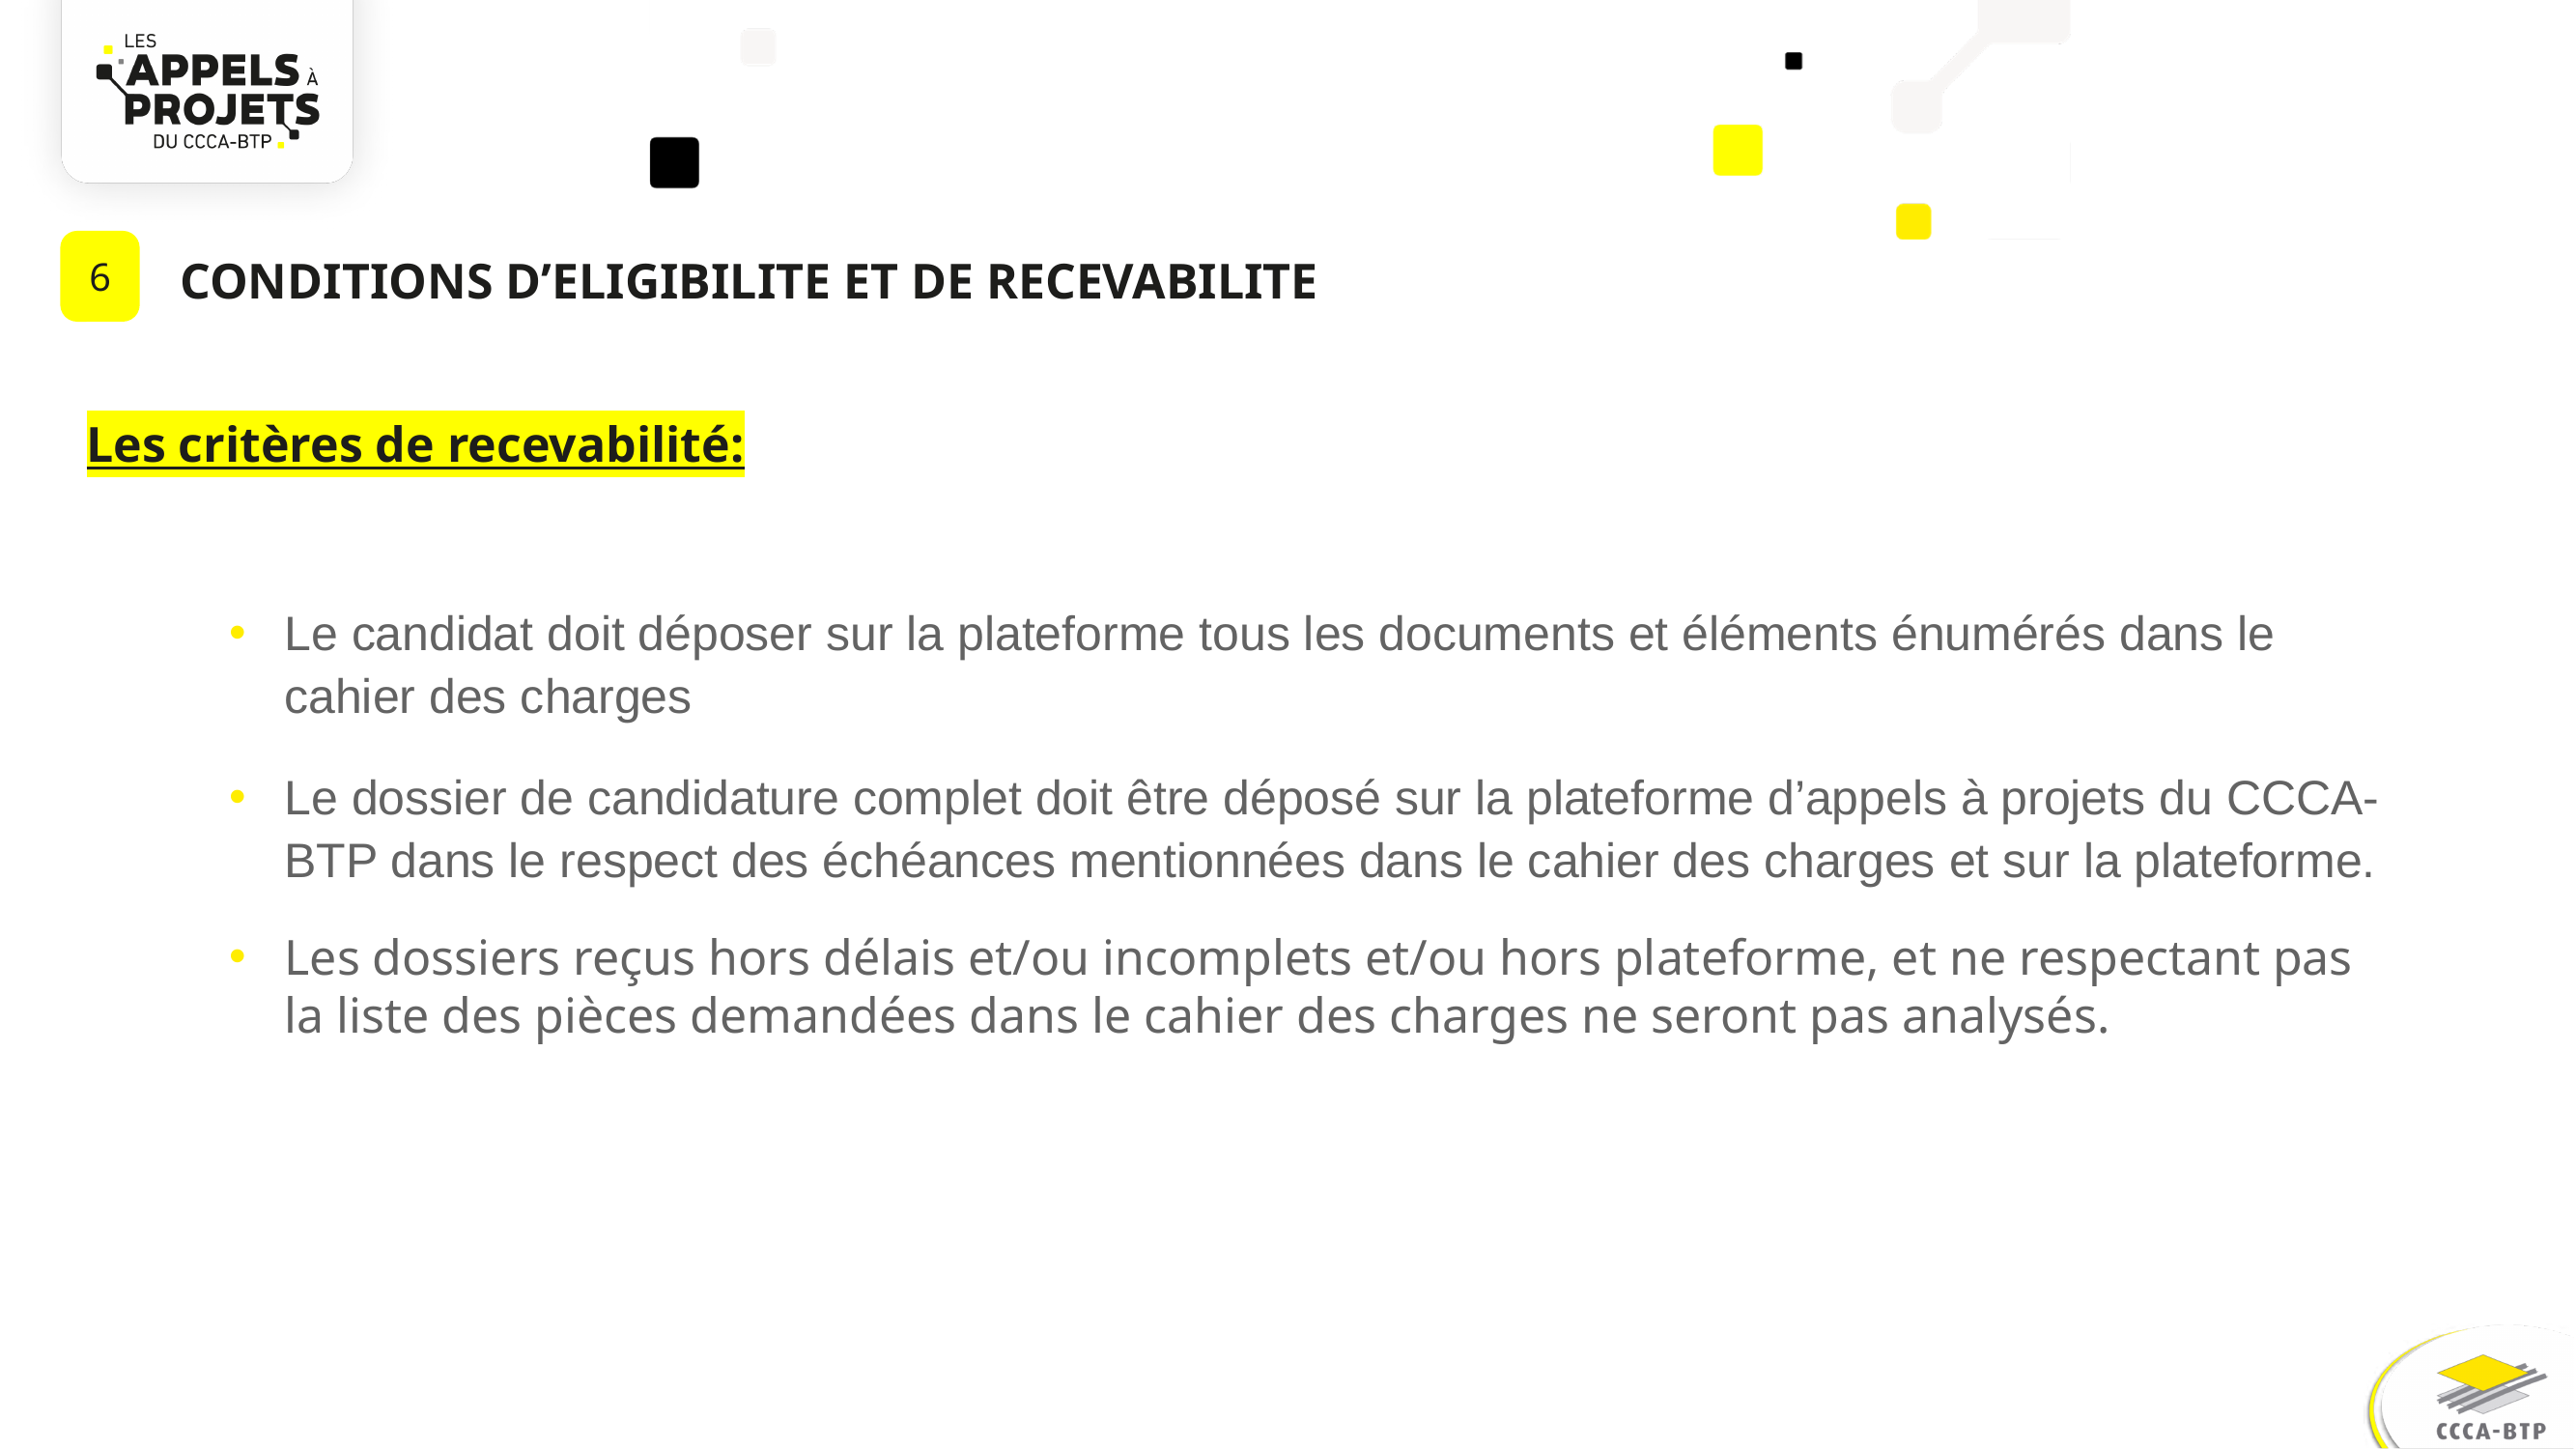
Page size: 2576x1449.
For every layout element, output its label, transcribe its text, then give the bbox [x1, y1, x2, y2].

text_box CONDITIONS D’ELIGIBILITE ET DE RECEVABILITE [165, 243, 1740, 374]
picture [2345, 1270, 2574, 1449]
picture [0, 0, 416, 246]
list Les critères de recevabilité: Le candidat doit déposer sur la plateforme tous les documents et éléments énumérés dans le cahier des charges Le dossier de candidature complet doit être déposé sur la plateforme d’appels à projets du CCCA-BTP dans le respect des échéances mentionnées dans le cahier des charges et sur la plateforme. Les dossiers reçus hors délais et/ou incomplets et/ou hors plateforme, et ne respectant pas la liste des pièces demandées dans le cahier des charges ne seront pas analysés. [86, 322, 2391, 1322]
text_box 6 [59, 229, 141, 324]
picture [649, 0, 2071, 240]
